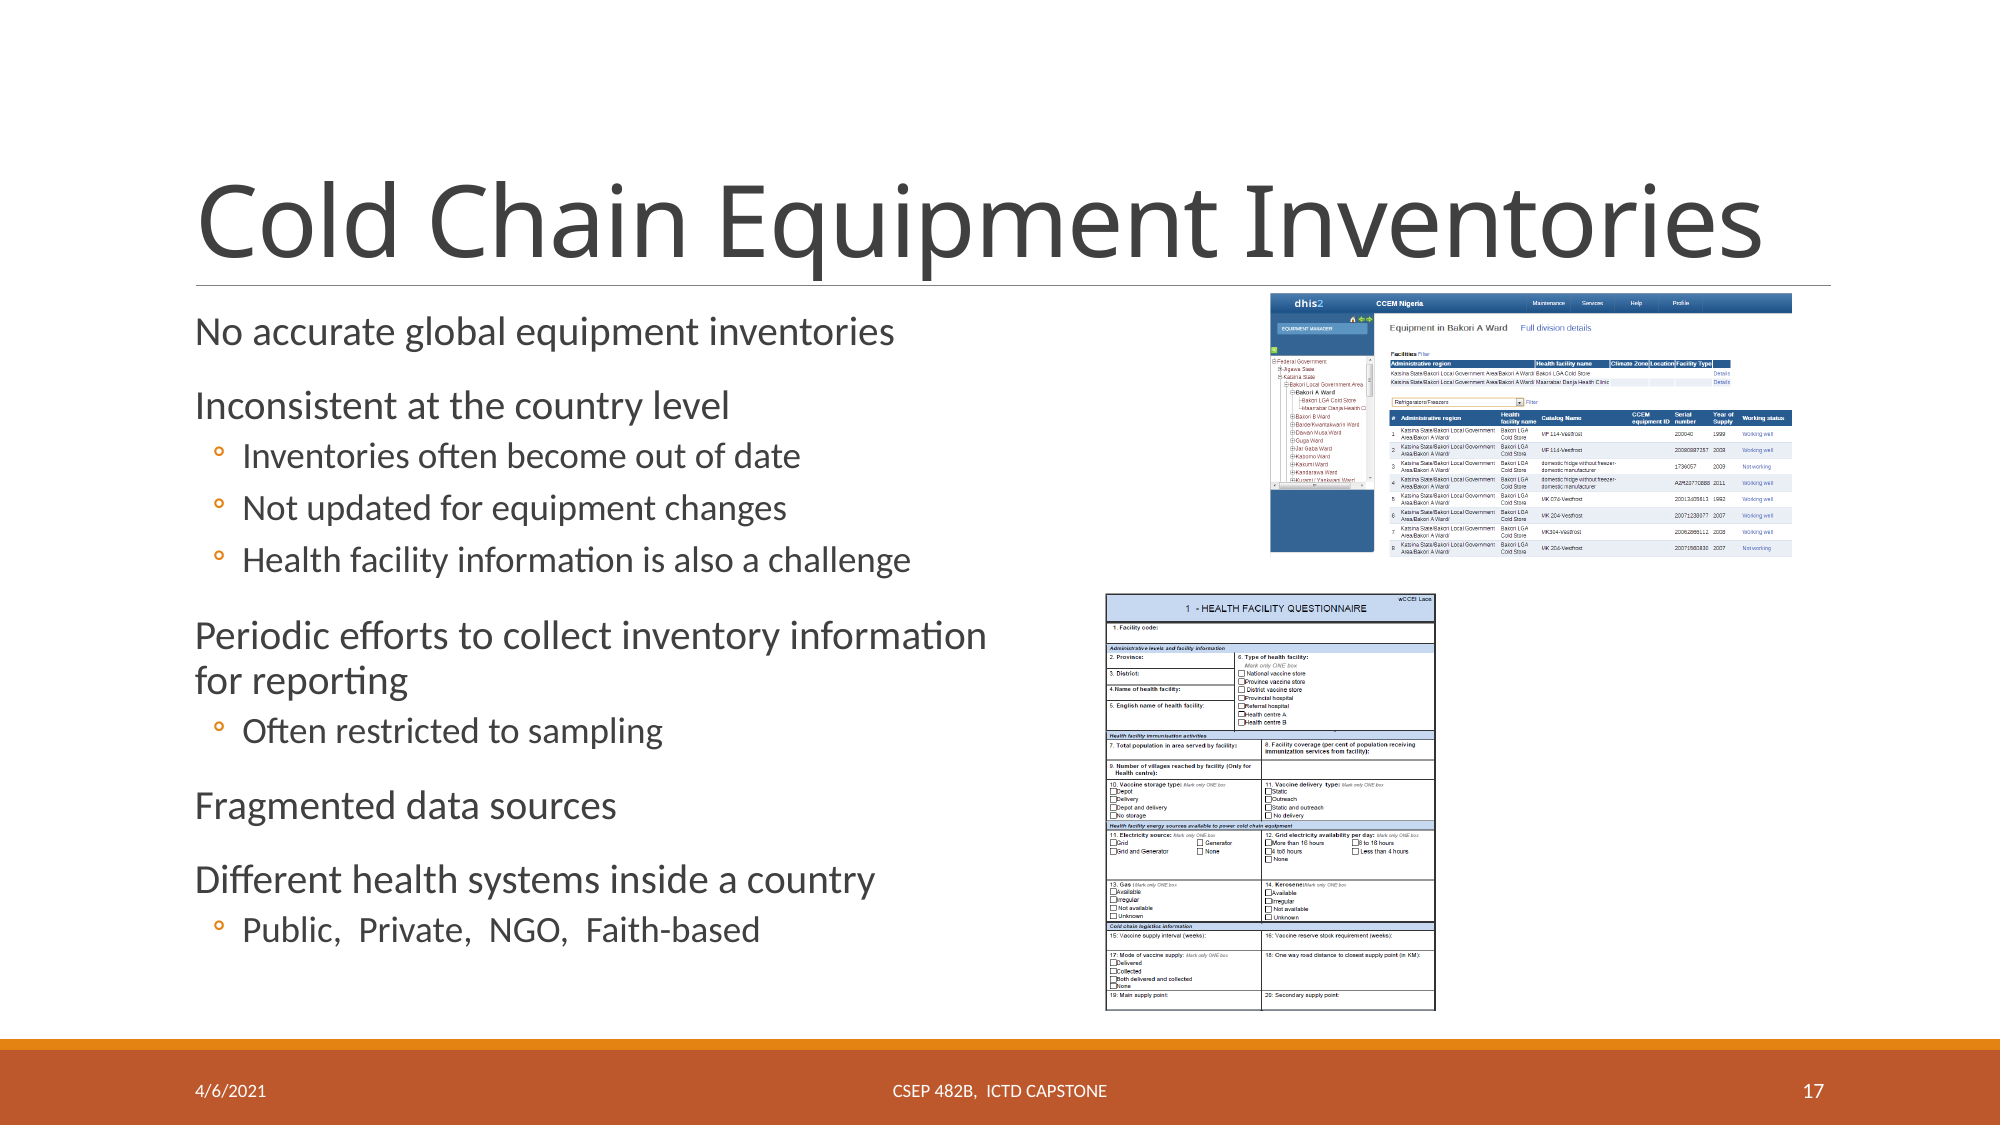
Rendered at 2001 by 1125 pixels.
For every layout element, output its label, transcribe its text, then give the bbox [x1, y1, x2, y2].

list No accurate global equipment inventories Inconsistent at the country level Inventories often become out of date Not updated for equipment changes Health facility information is also a challenge Periodic efforts to collect inventory information for reporting Often restricted to sampling Fragmented data sources Different health systems inside a country Public, Private, NGO, Faith-based [180, 302, 990, 963]
footer CSEP 482B, ICTD Capstone [604, 1059, 1396, 1120]
slide_number 17 [1624, 1059, 1840, 1120]
picture [1103, 591, 1438, 1012]
picture [1270, 292, 1793, 557]
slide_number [180, 1059, 586, 1120]
title Cold Chain Equipment Inventories [180, 47, 1830, 285]
